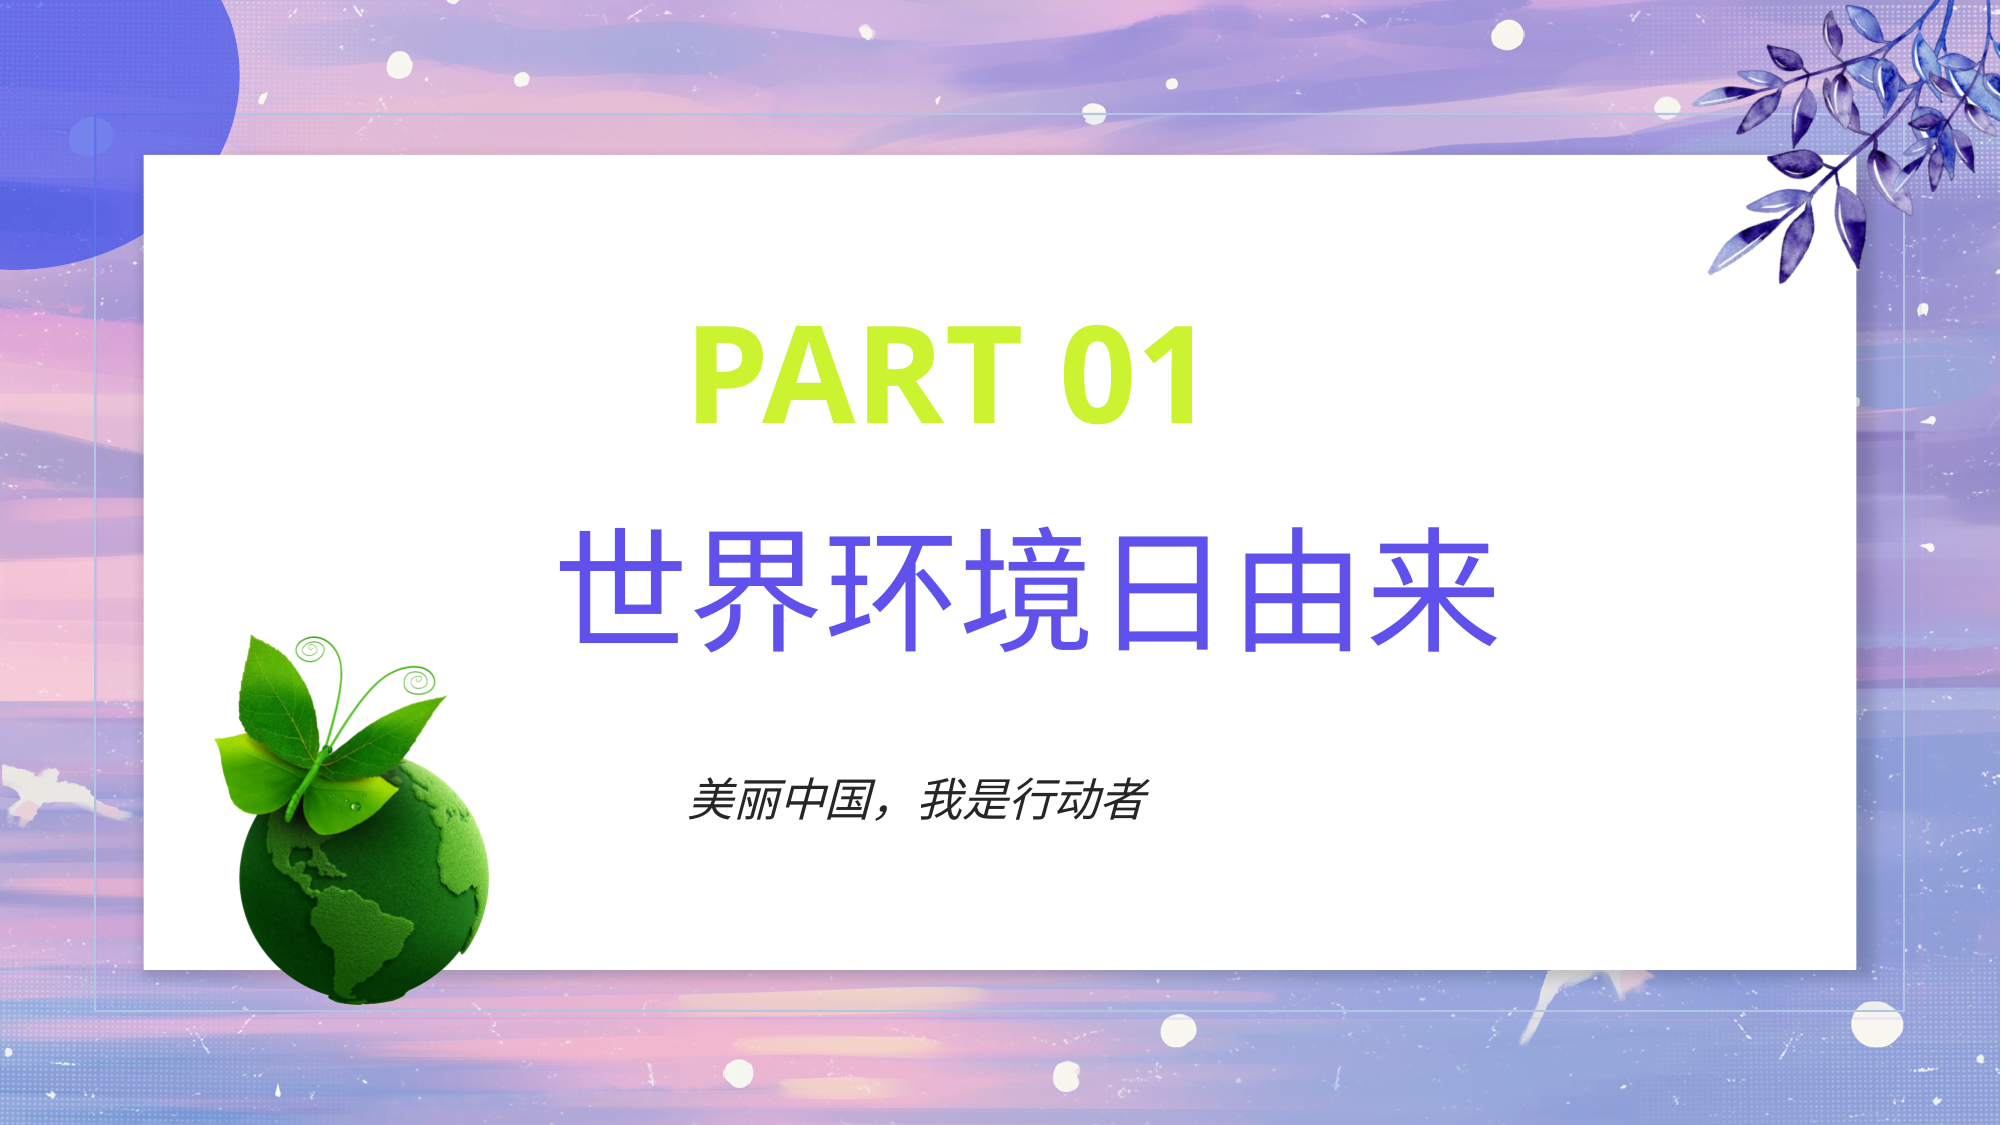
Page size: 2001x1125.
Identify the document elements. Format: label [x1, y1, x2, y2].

picture [0, 0, 2000, 1125]
text_box [1671, 0, 2000, 243]
